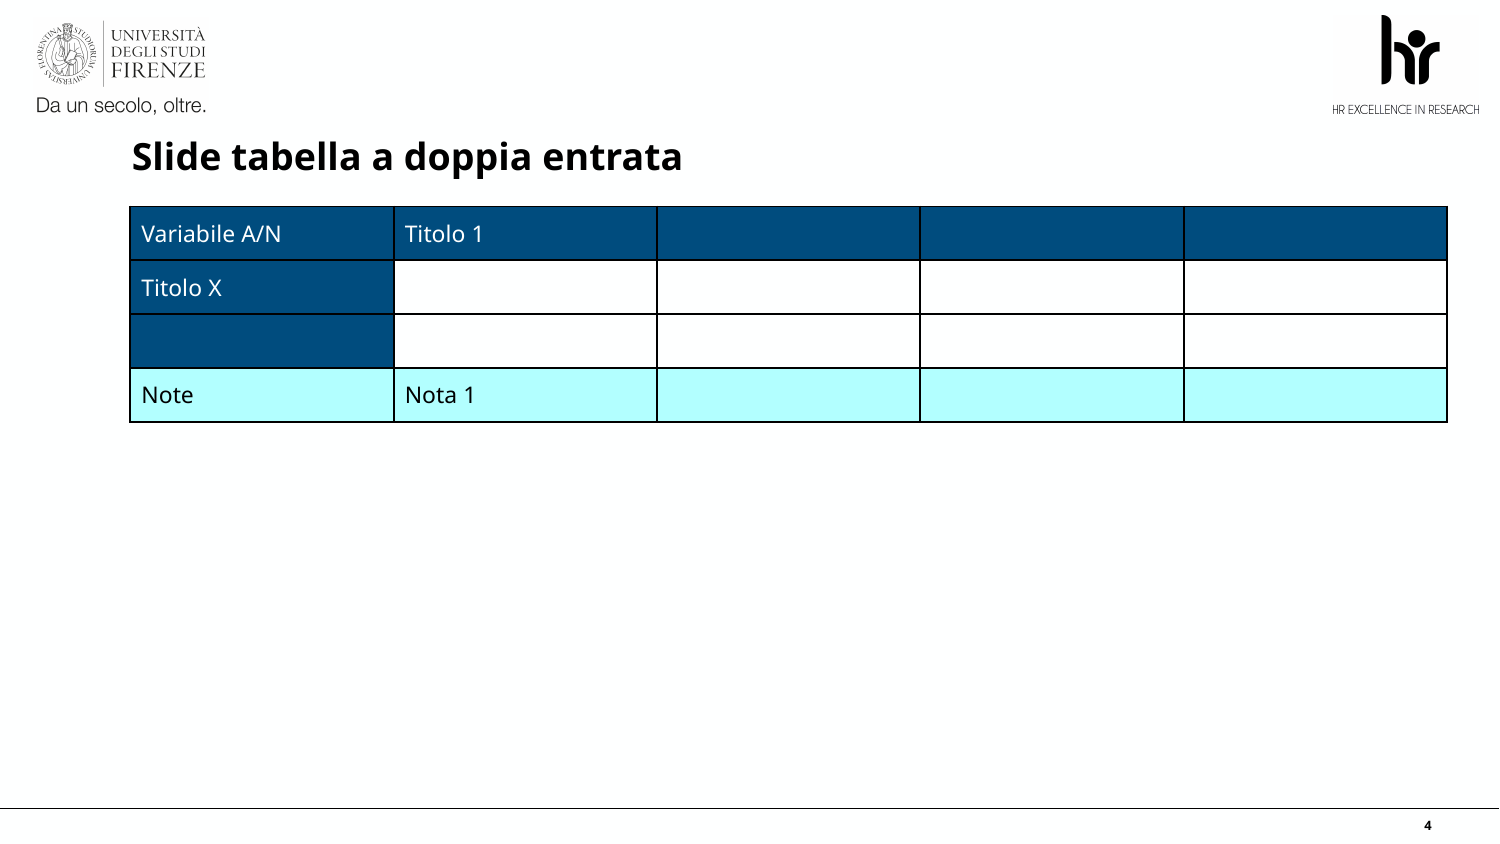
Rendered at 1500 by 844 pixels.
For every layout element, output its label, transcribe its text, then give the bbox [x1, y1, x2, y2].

table_header [1185, 207, 1446, 259]
table_header Titolo 1 [395, 207, 656, 259]
table_header [658, 207, 919, 259]
table_header [921, 207, 1183, 259]
table_cell Titolo X [131, 261, 393, 313]
title Slide tabella a doppia entrata [117, 116, 1462, 223]
table_header Variabile A/N [131, 207, 393, 259]
table_cell Nota 1 [395, 369, 656, 421]
table_cell Note [131, 369, 393, 421]
table_cell [658, 315, 919, 367]
table_cell [131, 315, 393, 367]
table_cell [395, 261, 656, 313]
table_cell [921, 369, 1183, 421]
table_cell [658, 369, 919, 421]
table_cell [395, 315, 656, 367]
table_cell [921, 315, 1183, 367]
picture [1333, 15, 1479, 114]
table_cell [1185, 315, 1446, 367]
table_cell [921, 261, 1183, 313]
table_cell [1185, 261, 1446, 313]
table_cell [658, 261, 919, 313]
picture [33, 17, 209, 116]
table_cell [1185, 369, 1446, 421]
